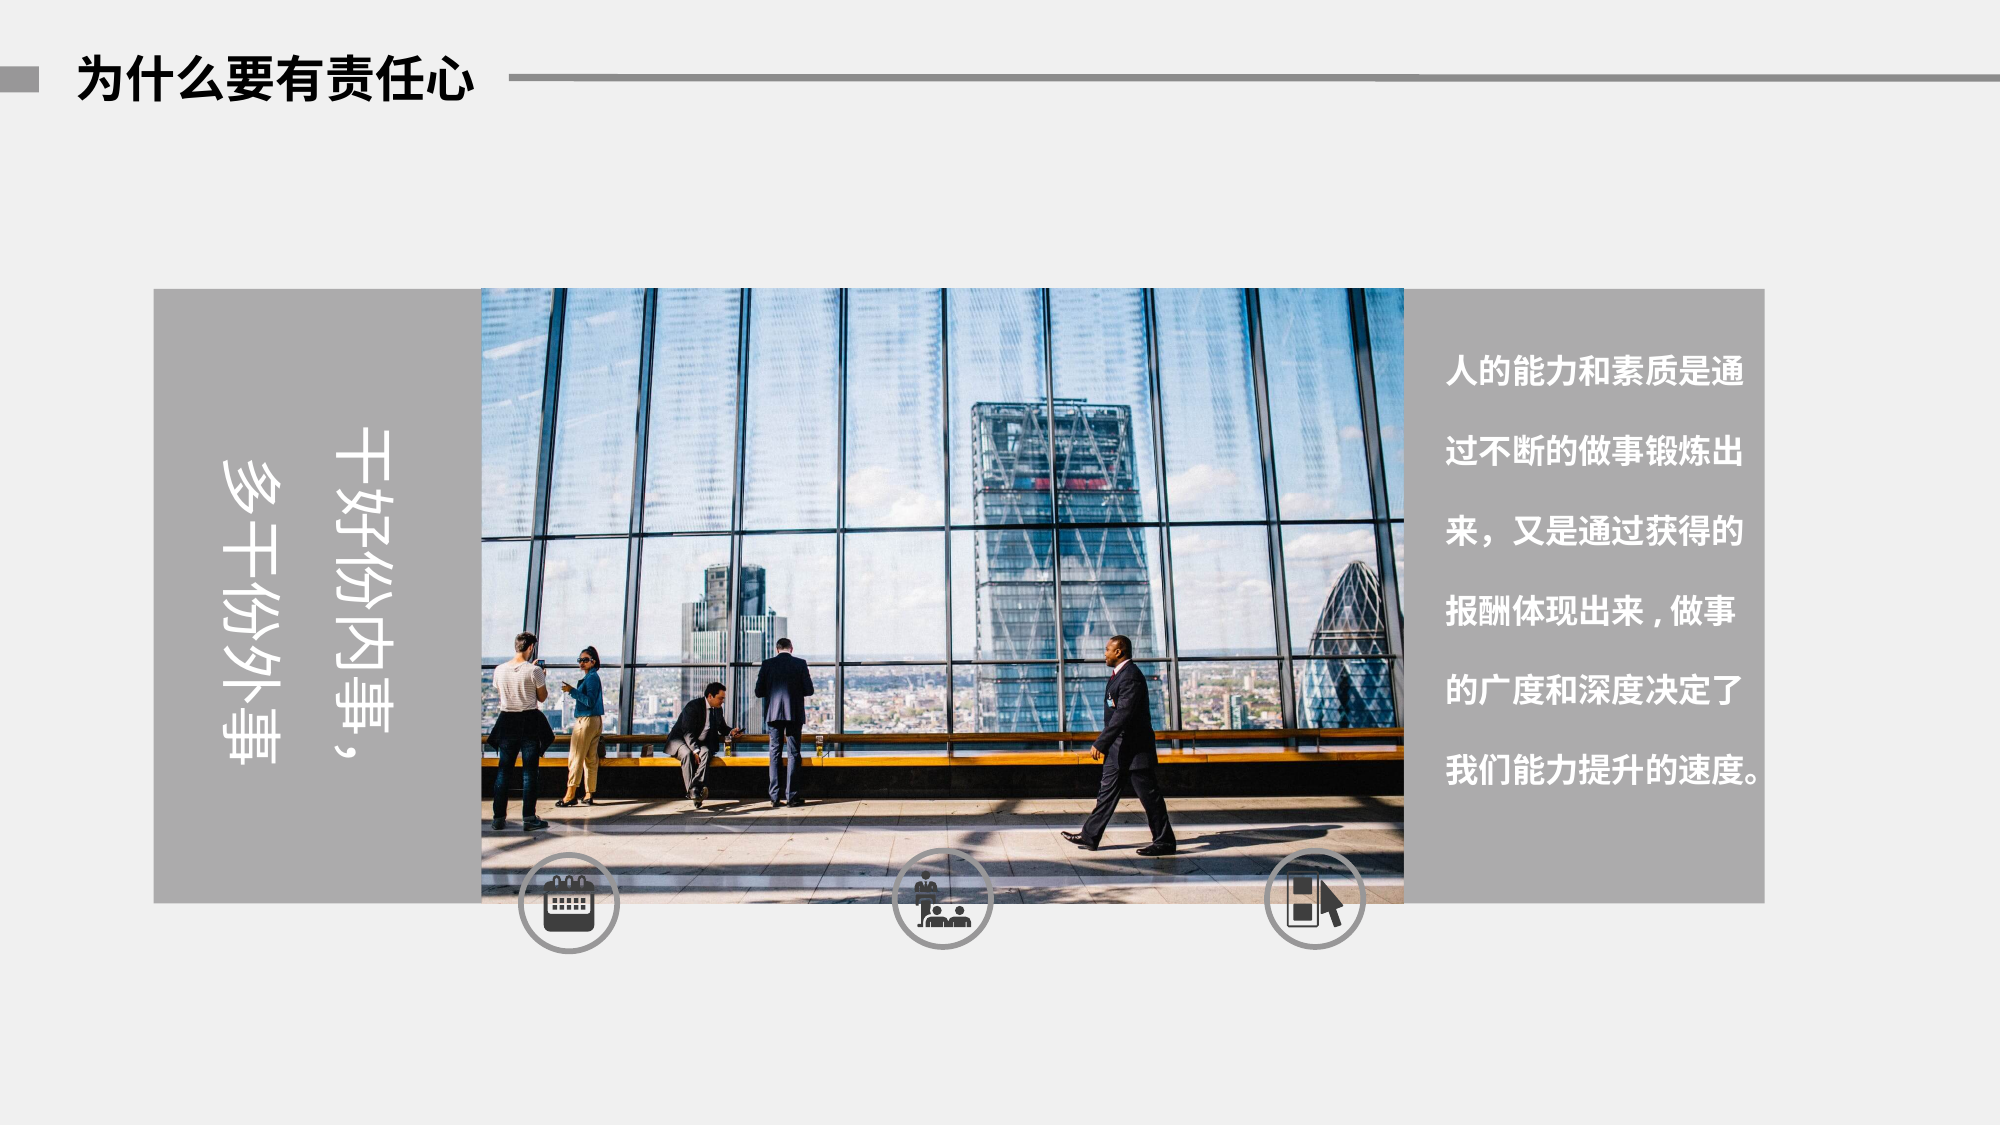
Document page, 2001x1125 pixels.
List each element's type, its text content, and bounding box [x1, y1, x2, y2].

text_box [1403, 258, 1765, 1020]
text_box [153, 288, 482, 904]
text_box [894, 850, 991, 947]
text_box 为什么要有责任心 [60, 40, 509, 115]
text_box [520, 854, 618, 952]
text_box [0, 65, 40, 93]
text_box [1266, 850, 1364, 947]
picture [482, 288, 1403, 904]
